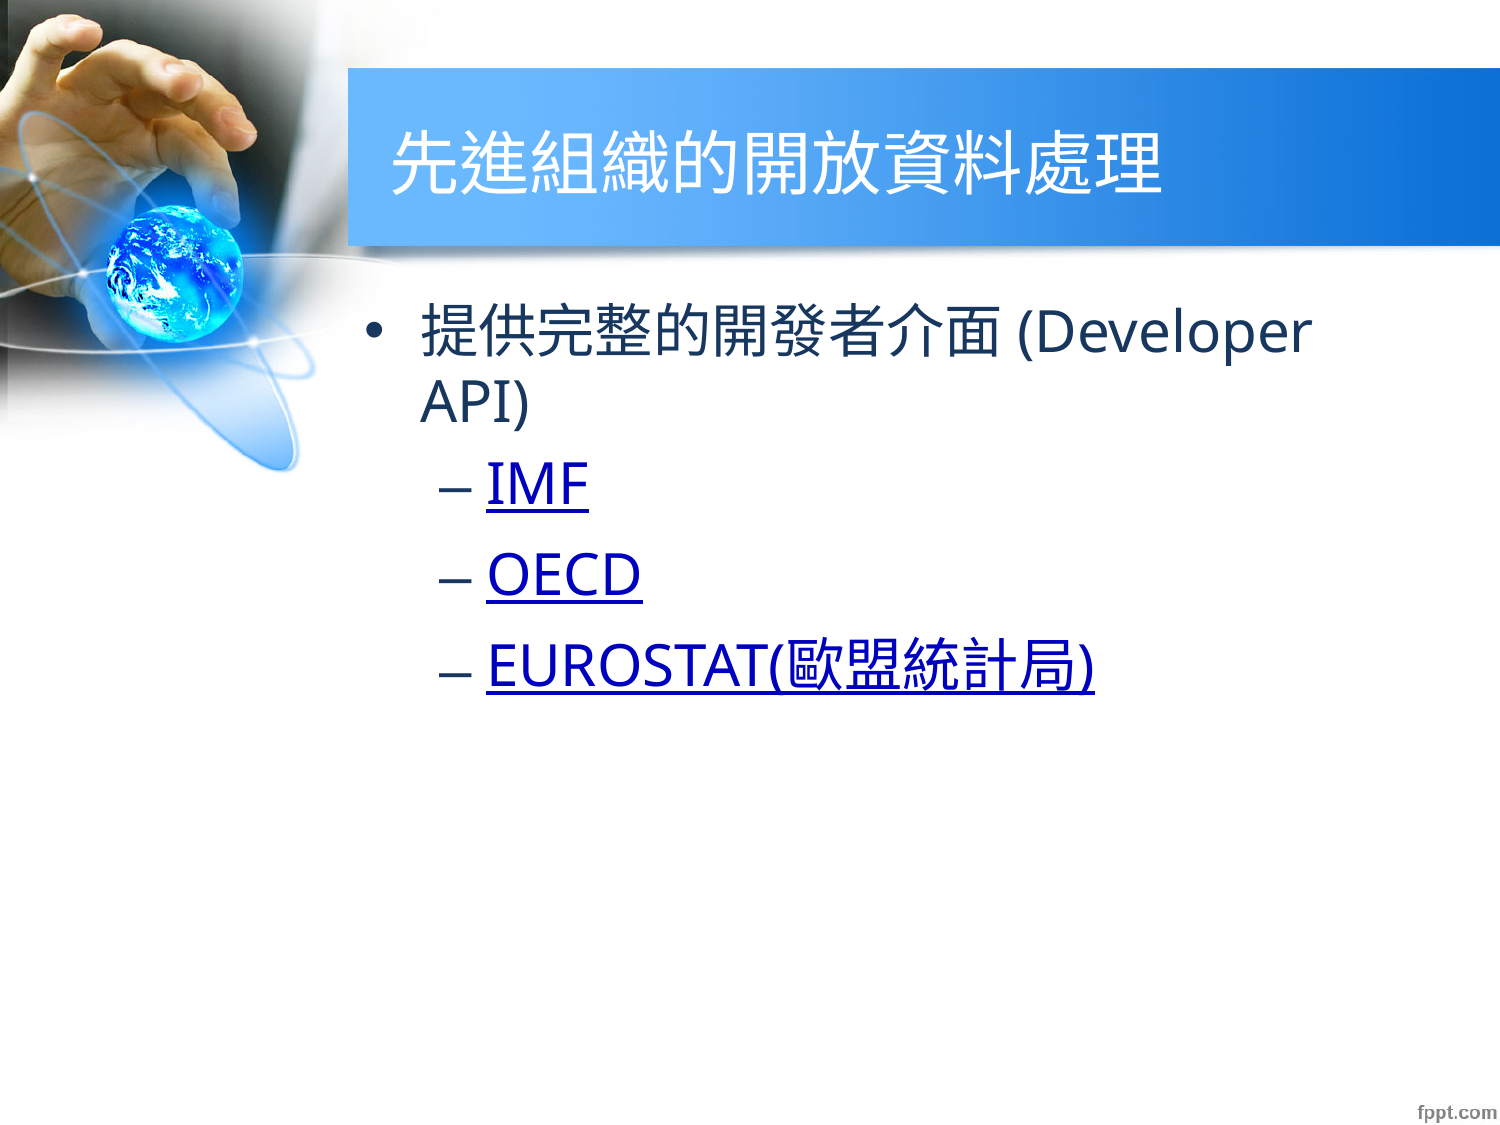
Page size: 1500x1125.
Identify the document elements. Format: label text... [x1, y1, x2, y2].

list 提供完整的開發者介面(Developer API) IMF OECD EUROSTAT(歐盟統計局) [349, 286, 1402, 1039]
picture [0, 0, 1500, 1125]
title 先進組織的開放資料處理 [374, 111, 1452, 212]
